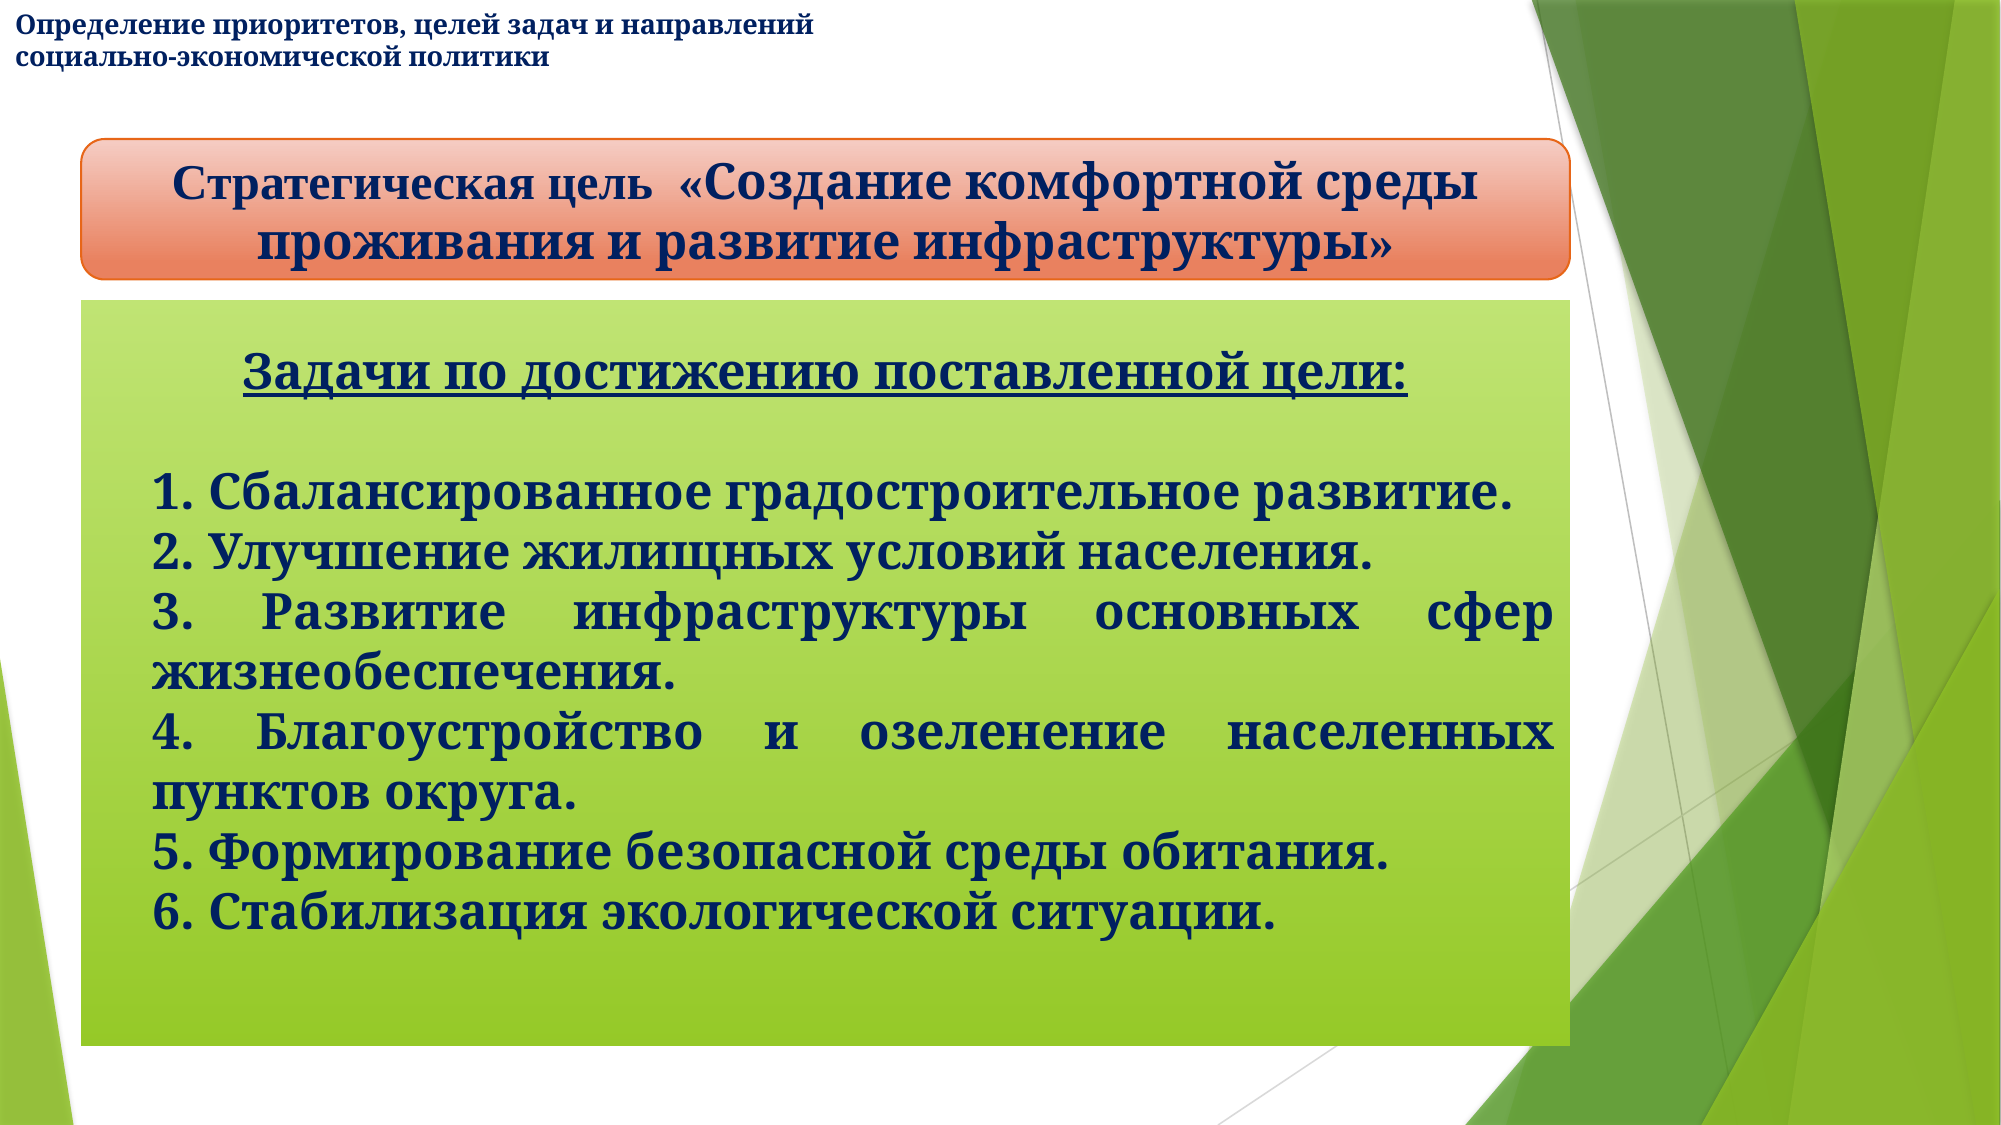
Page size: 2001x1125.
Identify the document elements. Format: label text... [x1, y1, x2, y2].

text_box Стратегическая цель «Создание комфортной среды проживания и развитие инфраструктуры» [80, 137, 1571, 281]
list Задачи по достижению поставленной цели: 1. Сбалансированное градостроительное развитие. 2. Улучшение жилищных условий населения. 3. Развитие инфраструктуры основных сфер жизнеобеспечения. 4. Благоустройство и озеленение населенных пунктов округа. 5. Формирование безопасной среды обитания. 6. Стабилизация экологической ситуации. [81, 299, 1570, 1046]
title Определение приоритетов, целей задач и направлений социально-экономической политики [0, 0, 1478, 108]
